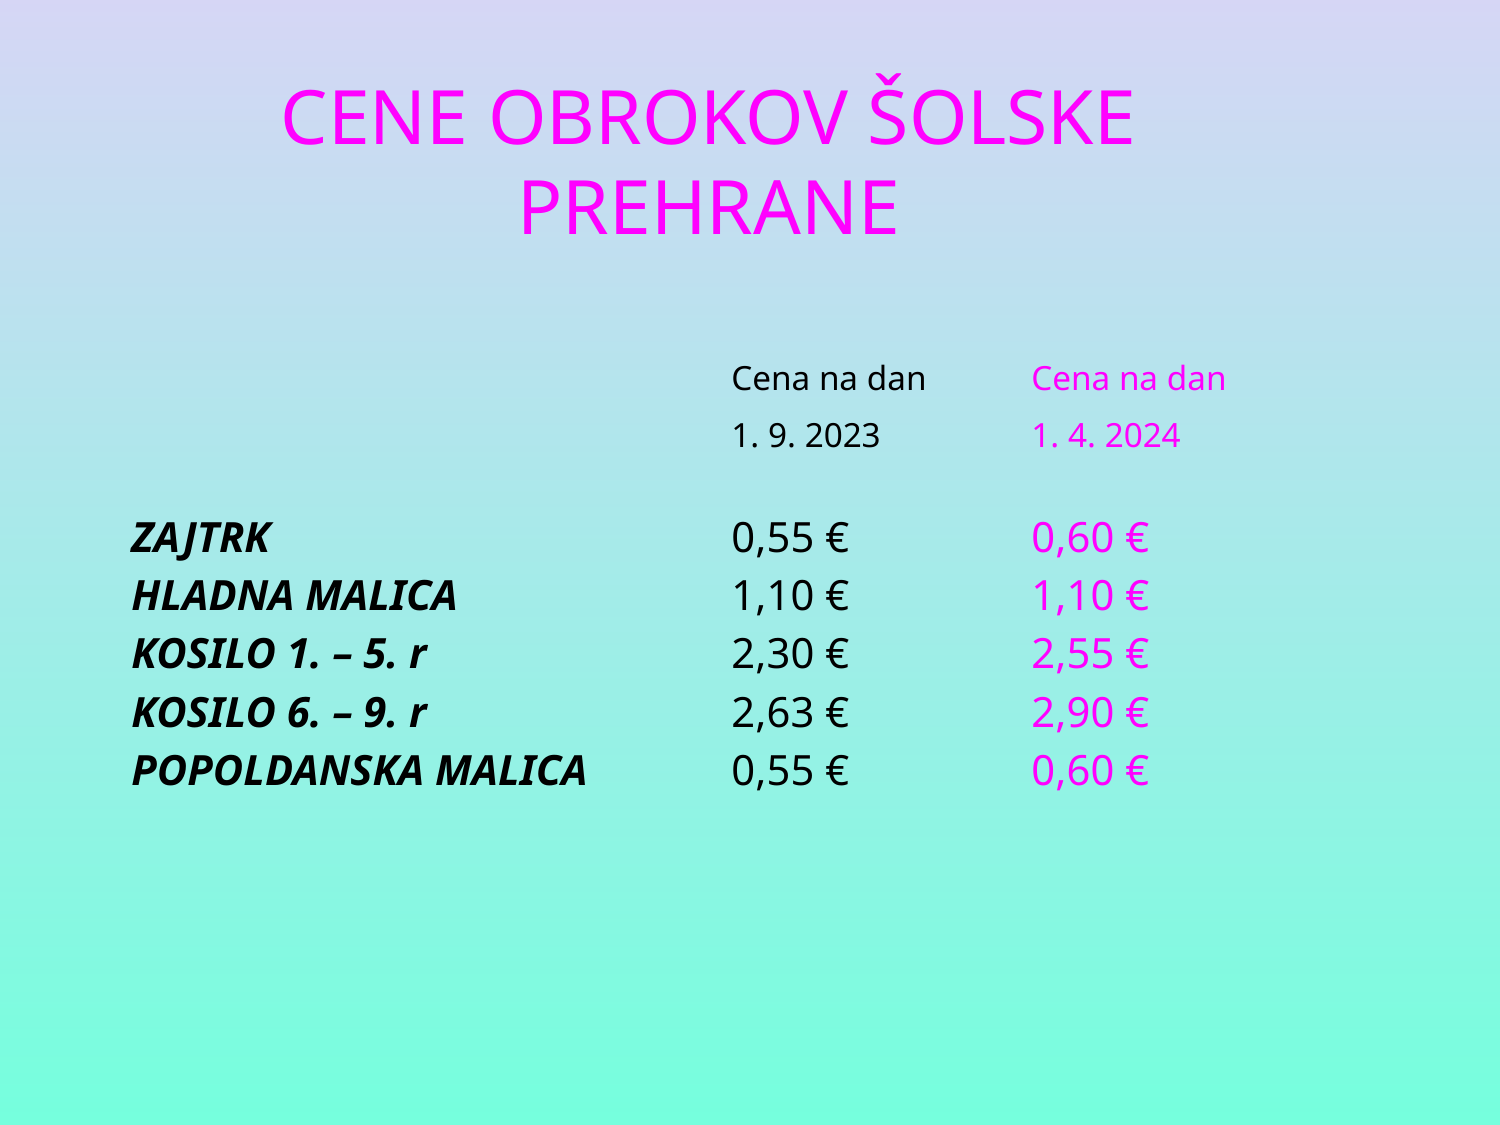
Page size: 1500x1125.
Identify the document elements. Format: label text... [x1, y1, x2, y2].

title CENE OBROKOV ŠOLSKE PREHRANE [112, 99, 1306, 220]
list Cena na dan Cena na dan 1. 9. 2023 1. 4. 2024 ZAJTRK 0,55 € 0,60 € HLADNA MALICA 1,10 € 1,10 € KOSILO 1. – 5. r 2,30 € 2,55 € KOSILO 6. – 9. r 2,63 € 2,90 € POPOLDANSKA MALICA 0,55 € 0,60 € [116, 349, 1392, 1025]
